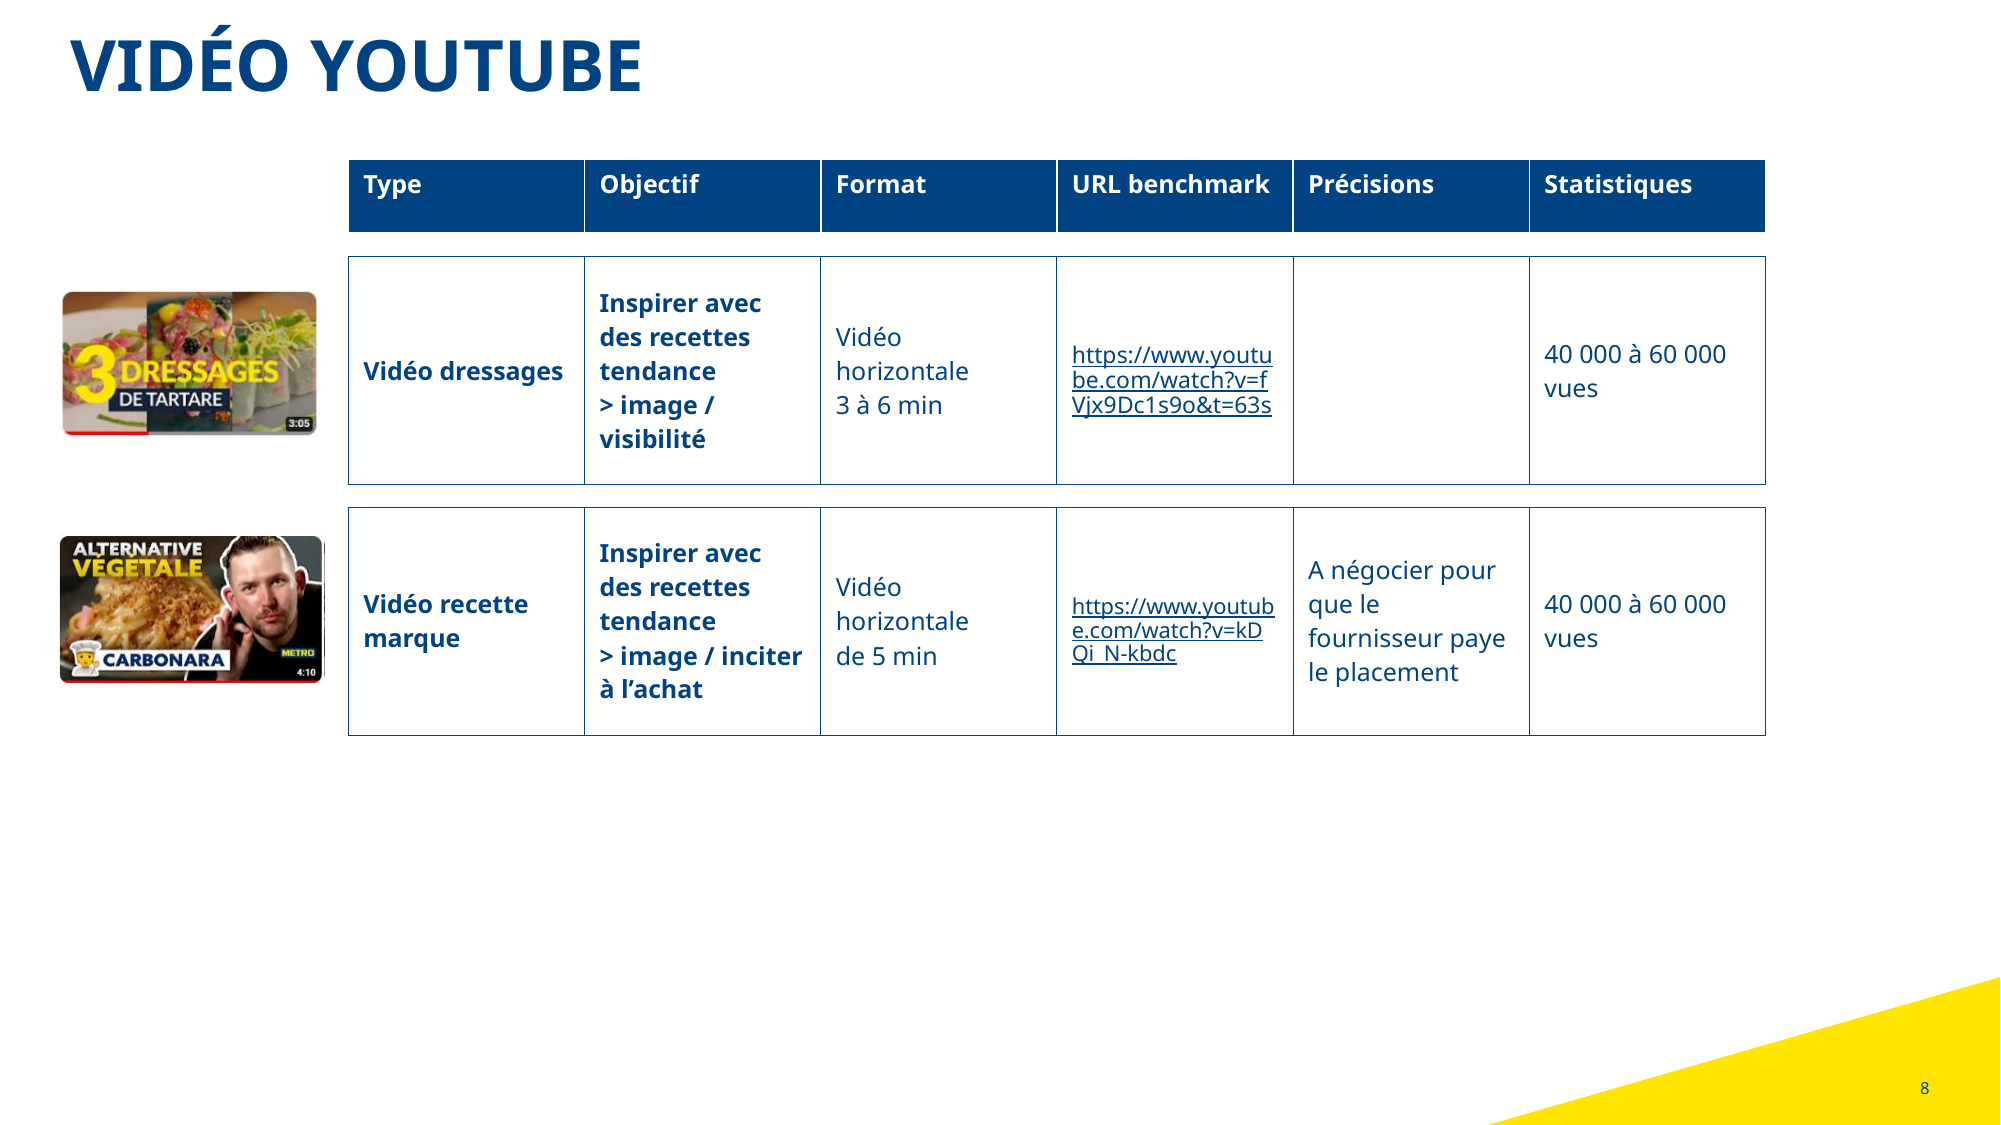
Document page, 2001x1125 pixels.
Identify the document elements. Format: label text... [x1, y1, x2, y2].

table_header Statistiques [1530, 160, 1765, 232]
table_header https://www.youtube.com/watch?v=kDQi_N-kbdc [1057, 508, 1293, 735]
table_header Vidéo dressages [349, 257, 584, 484]
table_header Format [822, 160, 1056, 232]
title Vidéo youtube [70, 30, 1929, 186]
table_header URL benchmark [1058, 160, 1292, 232]
table_header Vidéo horizontale 3 à 6 min [821, 257, 1056, 484]
table_header 40 000 à 60 000 vues [1530, 508, 1765, 735]
slide_number 8 [1860, 1077, 1930, 1103]
table_header A négocier pour que le fournisseur paye le placement [1294, 508, 1529, 735]
table_header Vidéo recette marque [349, 508, 584, 735]
table_header 40 000 à 60 000 vues [1530, 257, 1765, 484]
table_header Inspirer avec des recettes tendance > image / visibilité [585, 257, 820, 484]
table_header Objectif [585, 160, 820, 232]
table_header https://www.youtube.com/watch?v=fVjx9Dc1s9o&t=63s [1057, 257, 1293, 484]
picture [59, 531, 325, 688]
table_header [1294, 257, 1529, 484]
table_header Précisions [1294, 160, 1529, 232]
table_header Type [349, 160, 584, 232]
picture [58, 289, 321, 438]
table_header Vidéo horizontale de 5 min [821, 508, 1056, 735]
table_header Inspirer avec des recettes tendance > image / inciter à l’achat [585, 508, 820, 735]
